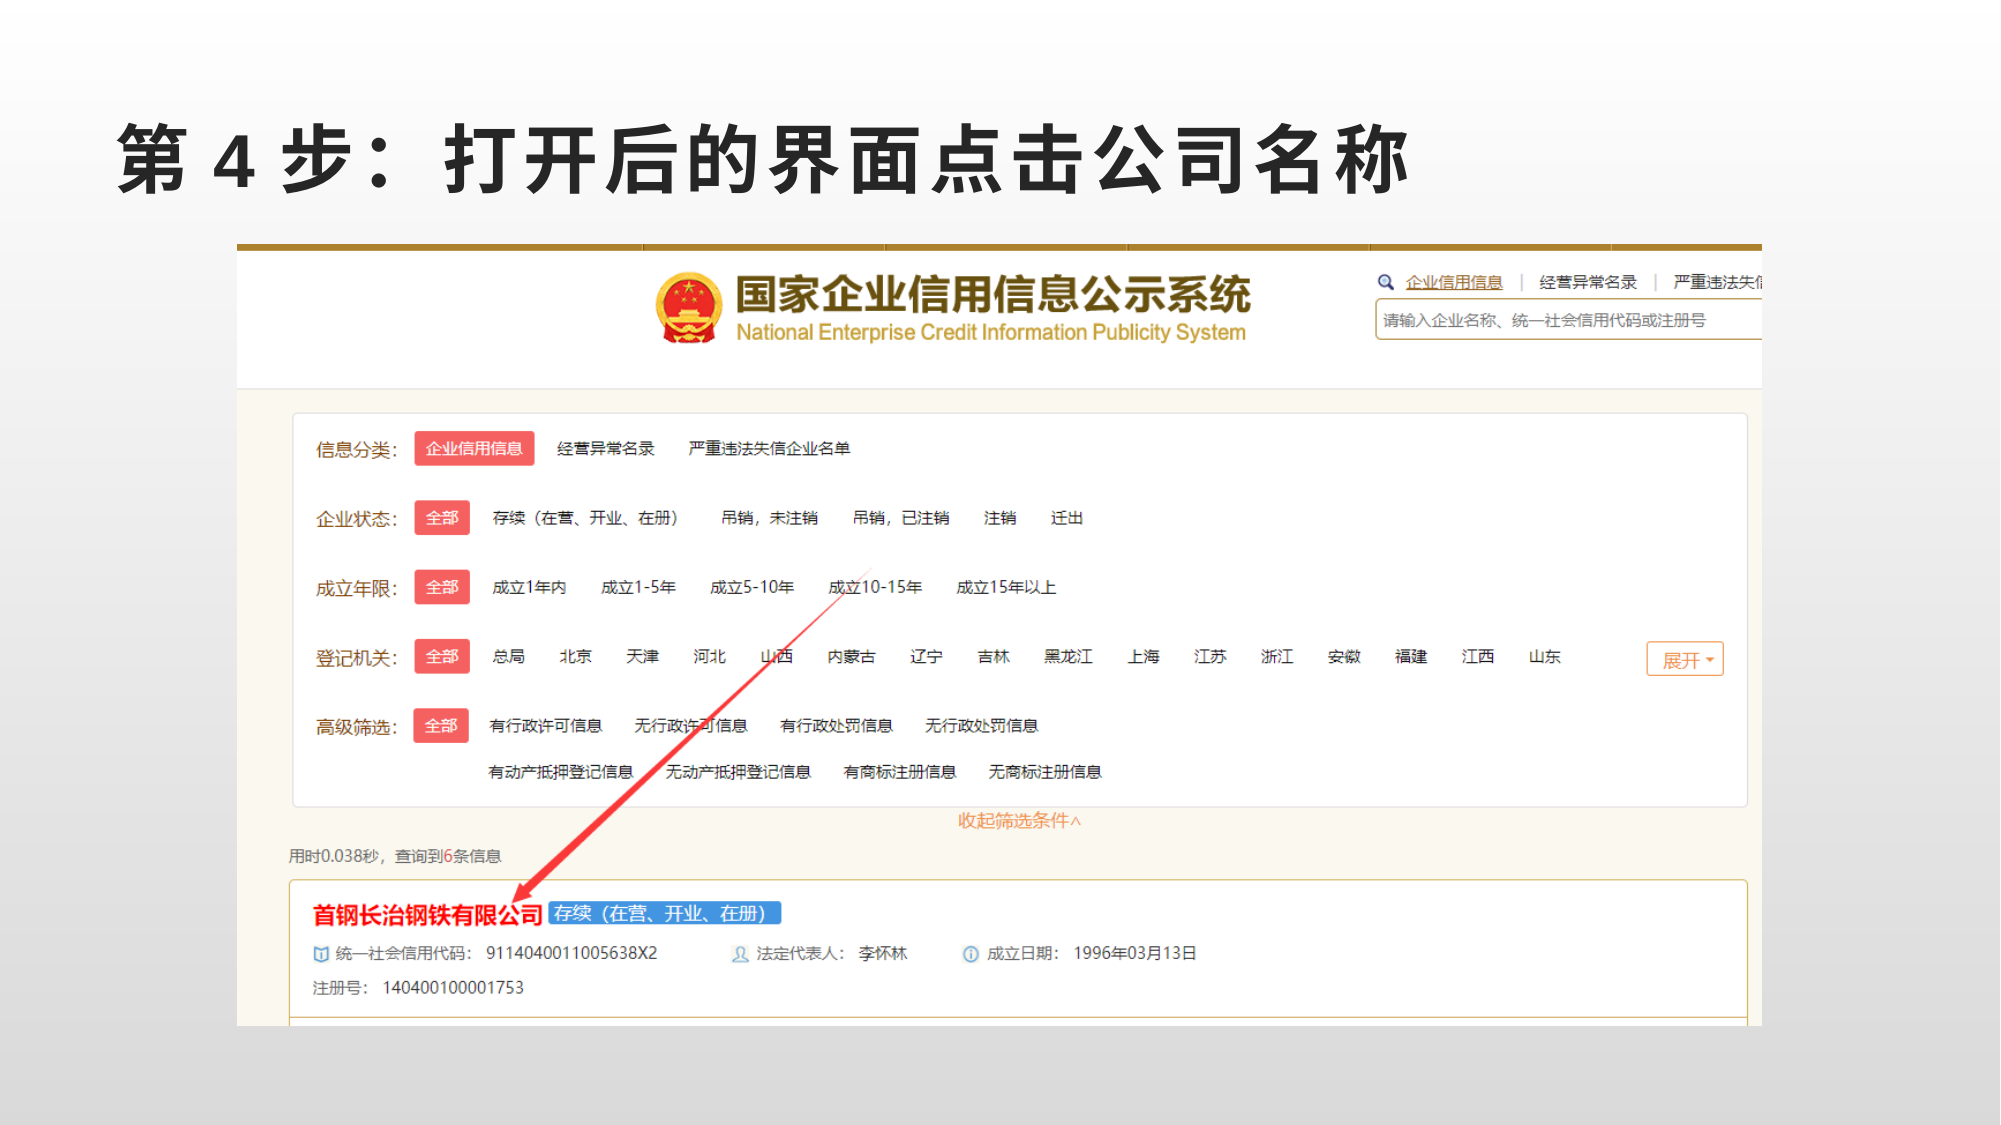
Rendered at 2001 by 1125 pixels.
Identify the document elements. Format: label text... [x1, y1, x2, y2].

title 第4步：打开后的界面点击公司名称 [99, 99, 1900, 216]
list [237, 244, 1762, 1026]
